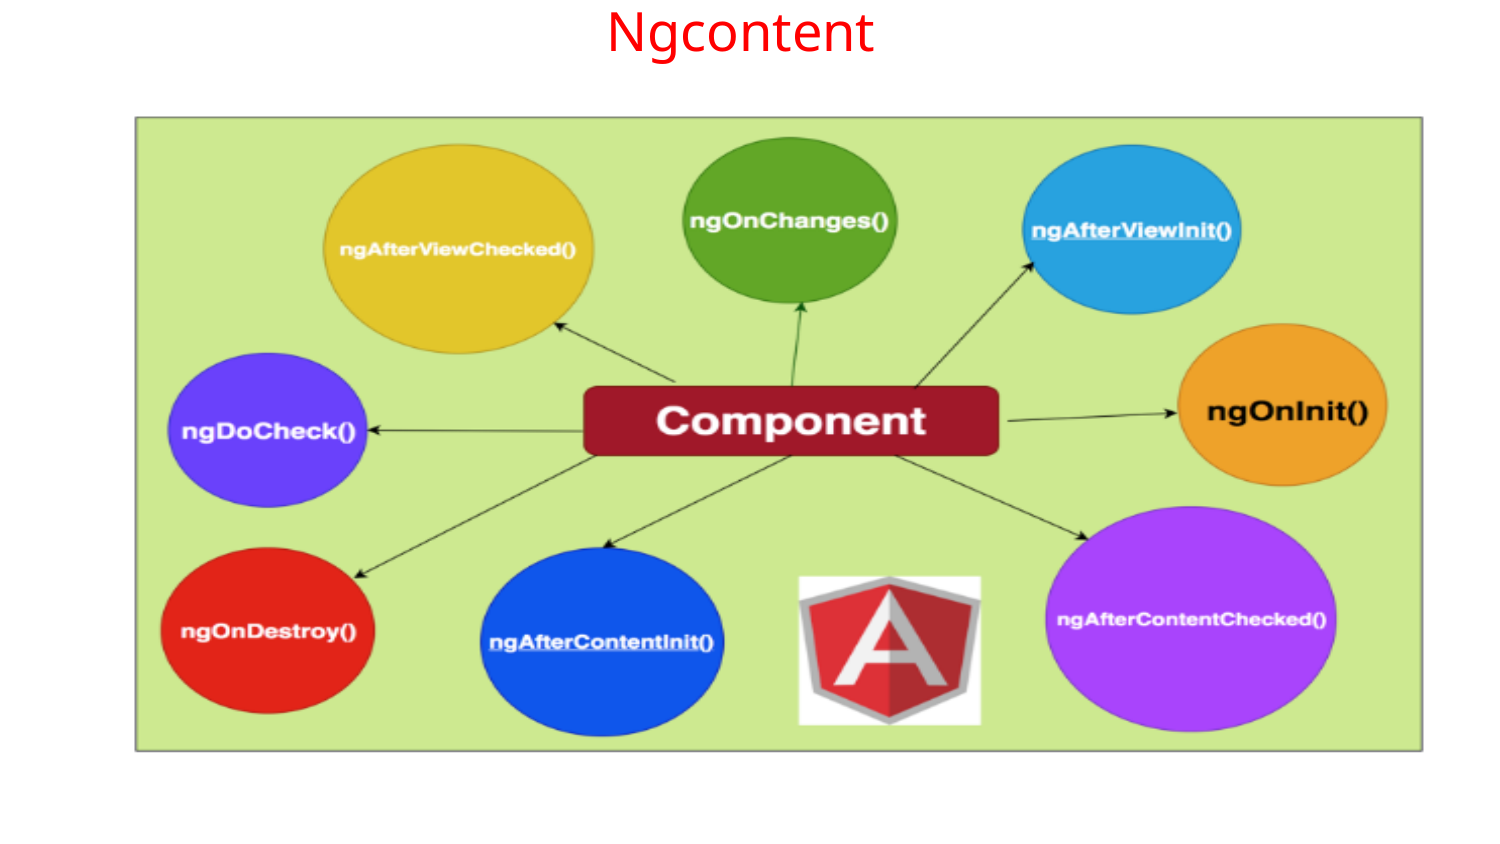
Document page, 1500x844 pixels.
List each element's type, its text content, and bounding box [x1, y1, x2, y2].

picture [124, 109, 1438, 768]
text_box Ngcontent [64, 0, 1418, 71]
